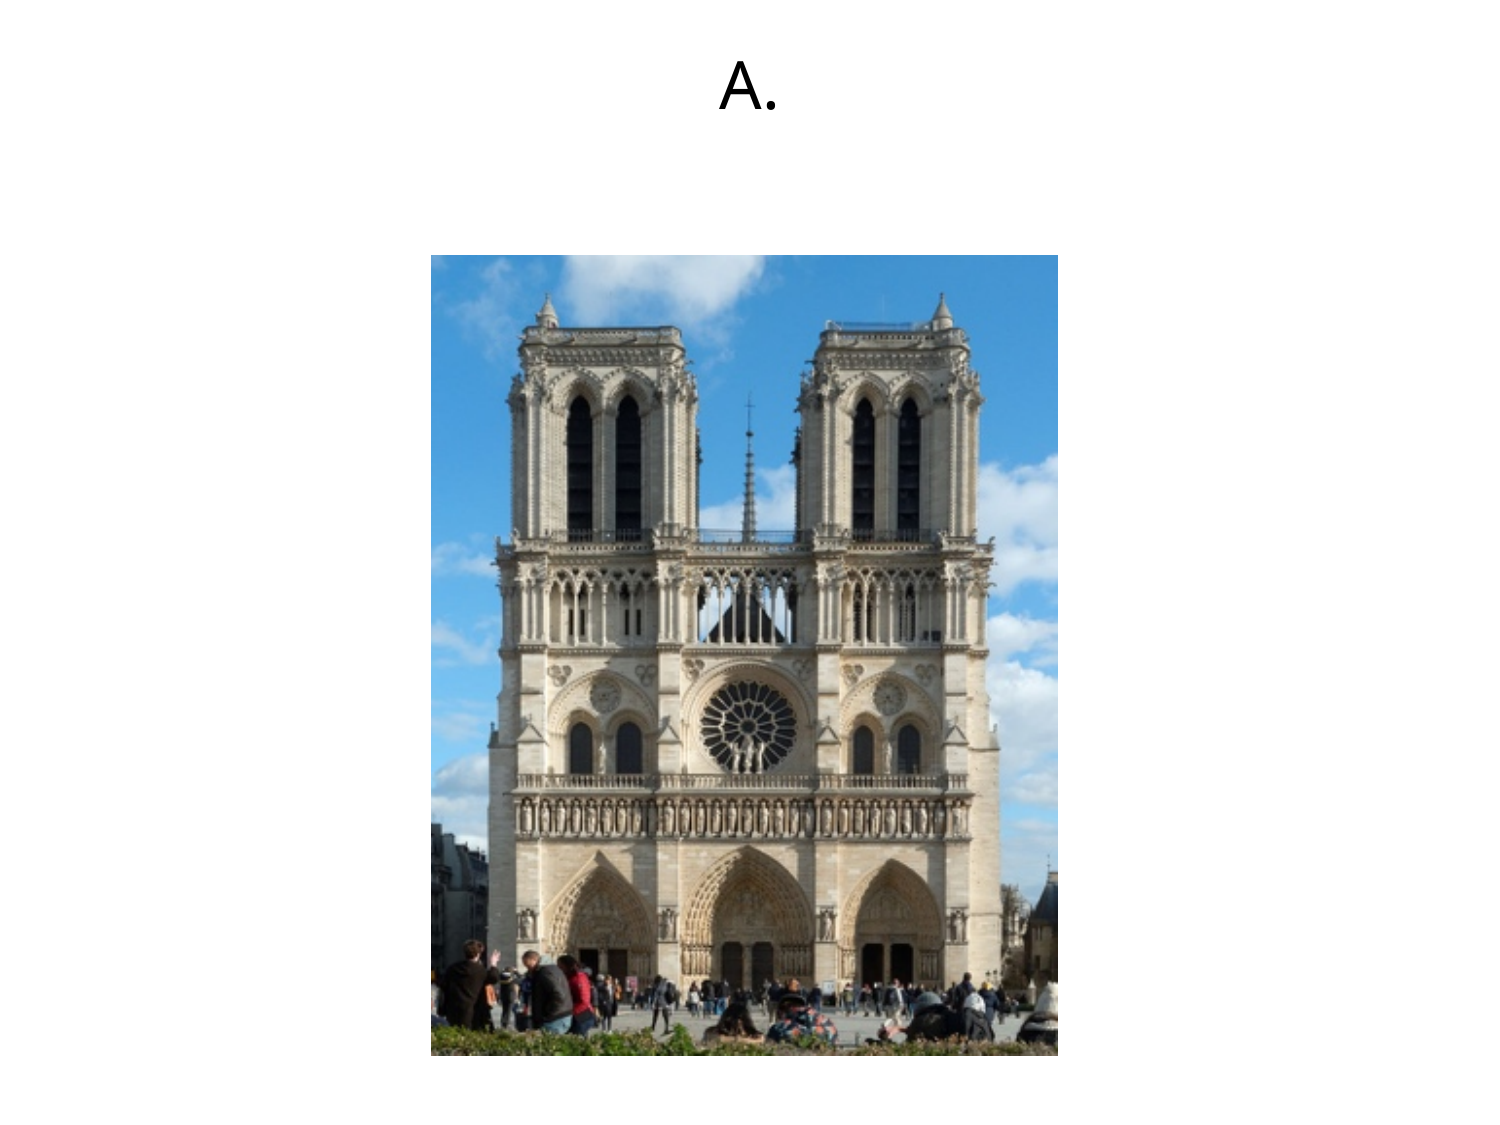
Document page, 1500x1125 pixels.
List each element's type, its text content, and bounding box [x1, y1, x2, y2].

picture [431, 255, 1058, 1056]
title А. [95, 2, 1405, 174]
